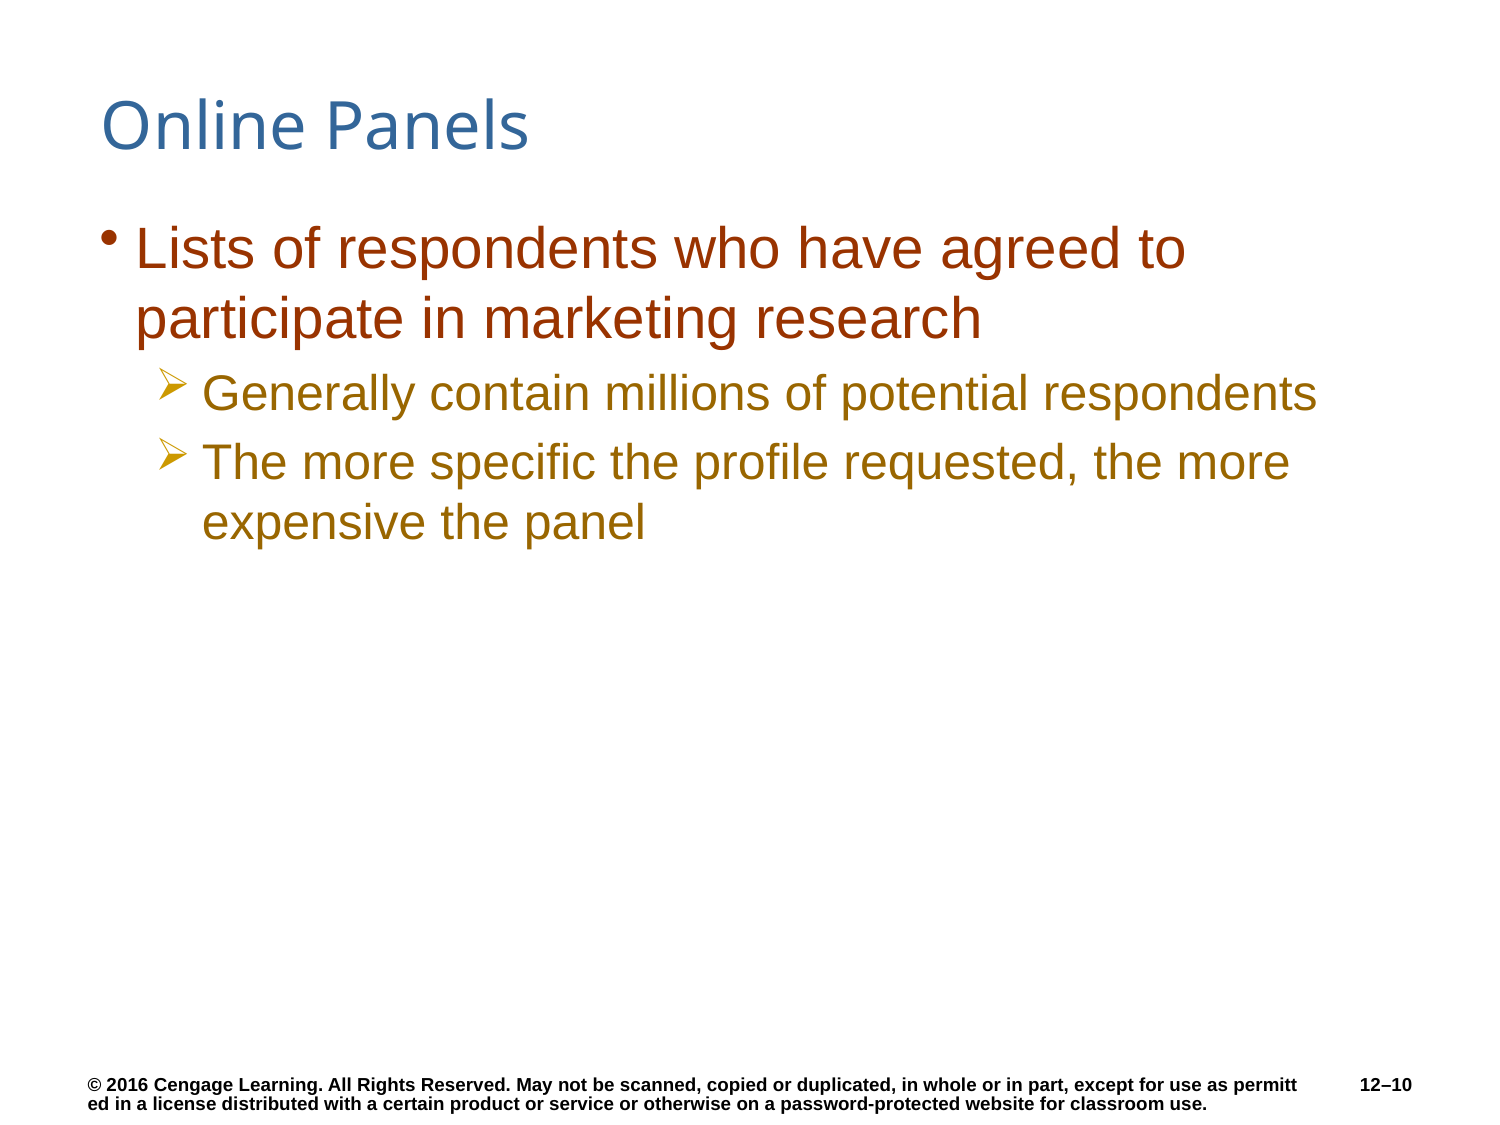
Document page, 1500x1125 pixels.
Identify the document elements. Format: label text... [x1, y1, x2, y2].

footer © 2016 Cengage Learning. All Rights Reserved. May not be scanned, copied or duplicated, in whole or in part, except for use as permitted in a license distributed with a certain product or service or otherwise on a password-protected website for classroom use. [87, 1057, 1050, 1103]
slide_number 12–10 [1050, 1042, 1413, 1103]
list Lists of respondents who have agreed to participate in marketing research Generally contain millions of potential respondents The more specific the profile requested, the more expensive the panel [84, 202, 1414, 1013]
title Online Panels [85, 75, 1411, 171]
